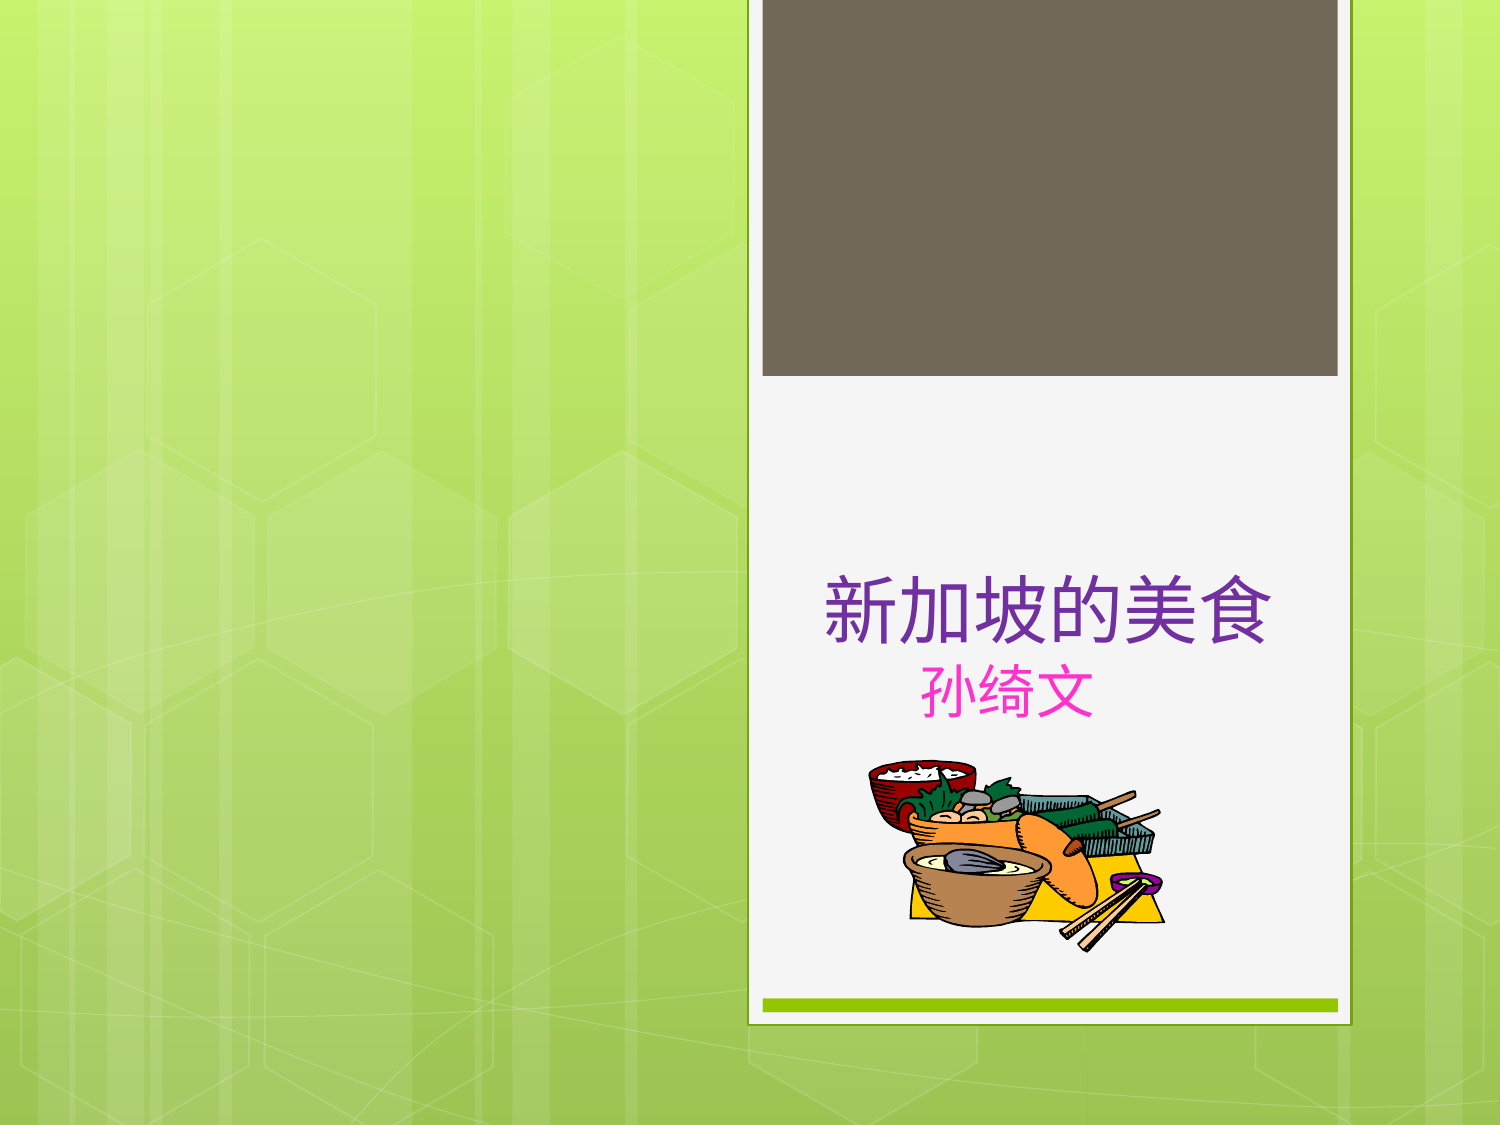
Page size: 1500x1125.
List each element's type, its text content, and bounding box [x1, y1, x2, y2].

picture [867, 759, 1166, 953]
subtitle 孙绮文 [773, 648, 1317, 855]
title 新加坡的美食 [773, 406, 1318, 752]
